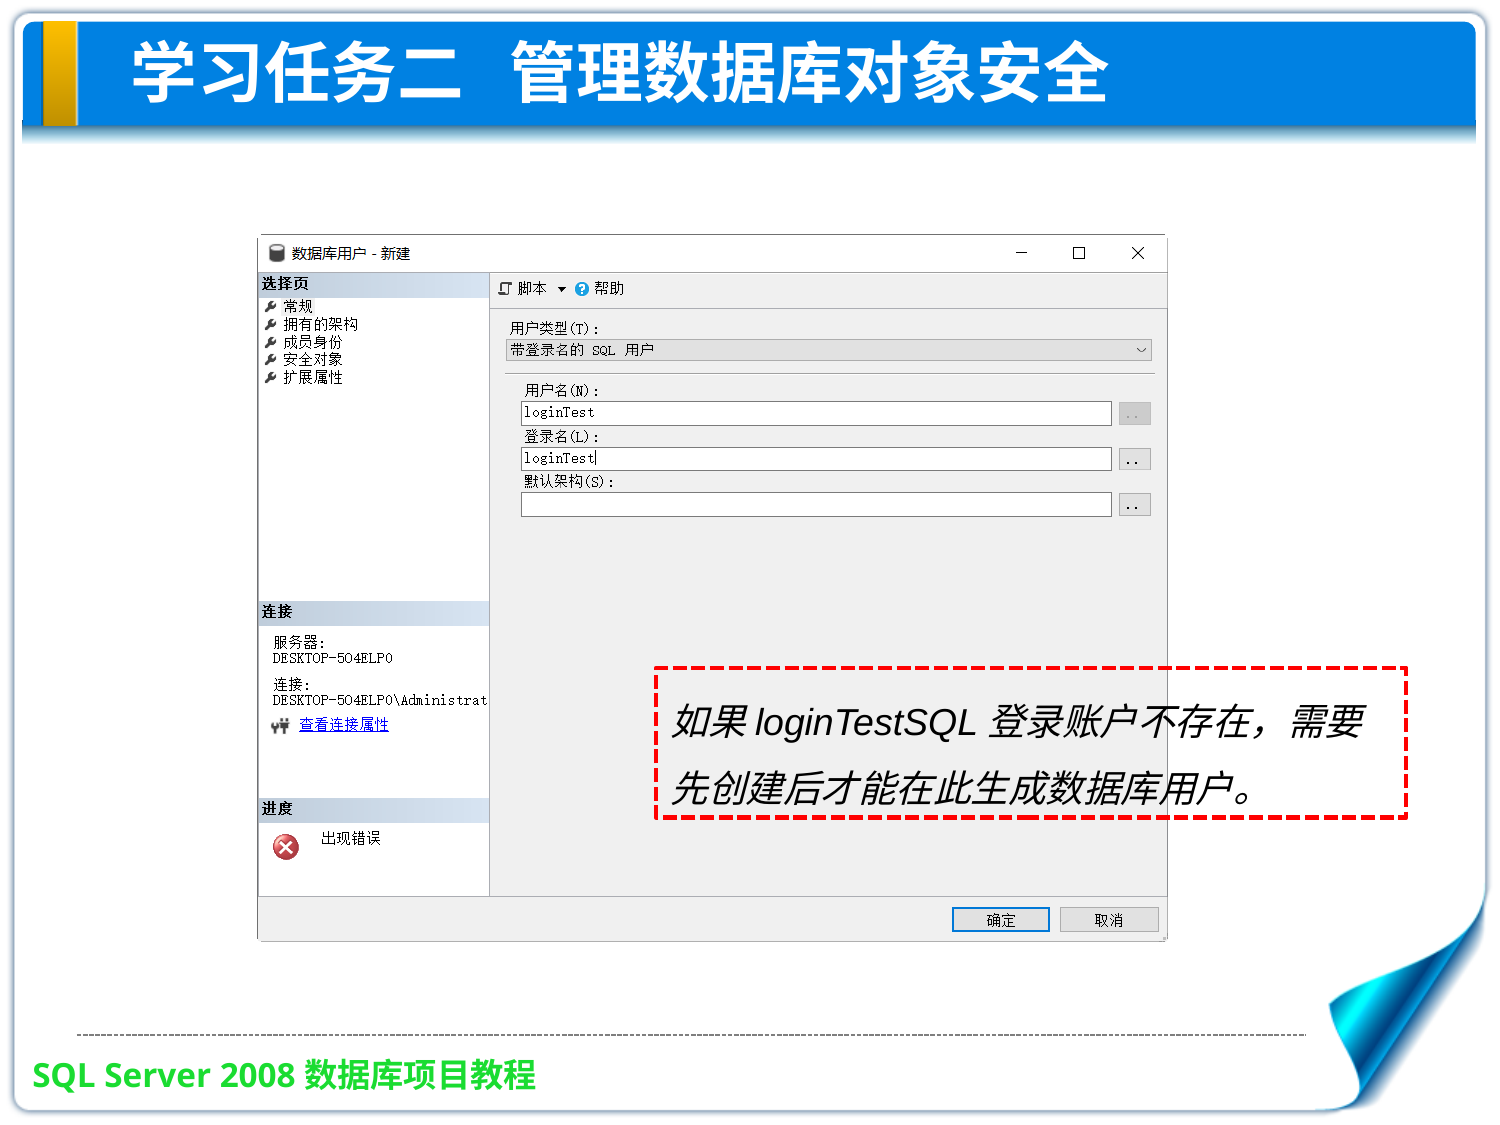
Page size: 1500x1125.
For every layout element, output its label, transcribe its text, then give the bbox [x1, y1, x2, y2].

text_box 学习任务二 管理数据库对象安全 [116, 23, 1127, 119]
text_box 如果loginTestSQL登录账户不存在，需要先创建后才能在此生成数据库用户。 [1173, 667, 1407, 818]
picture [0, 0, 1500, 1125]
